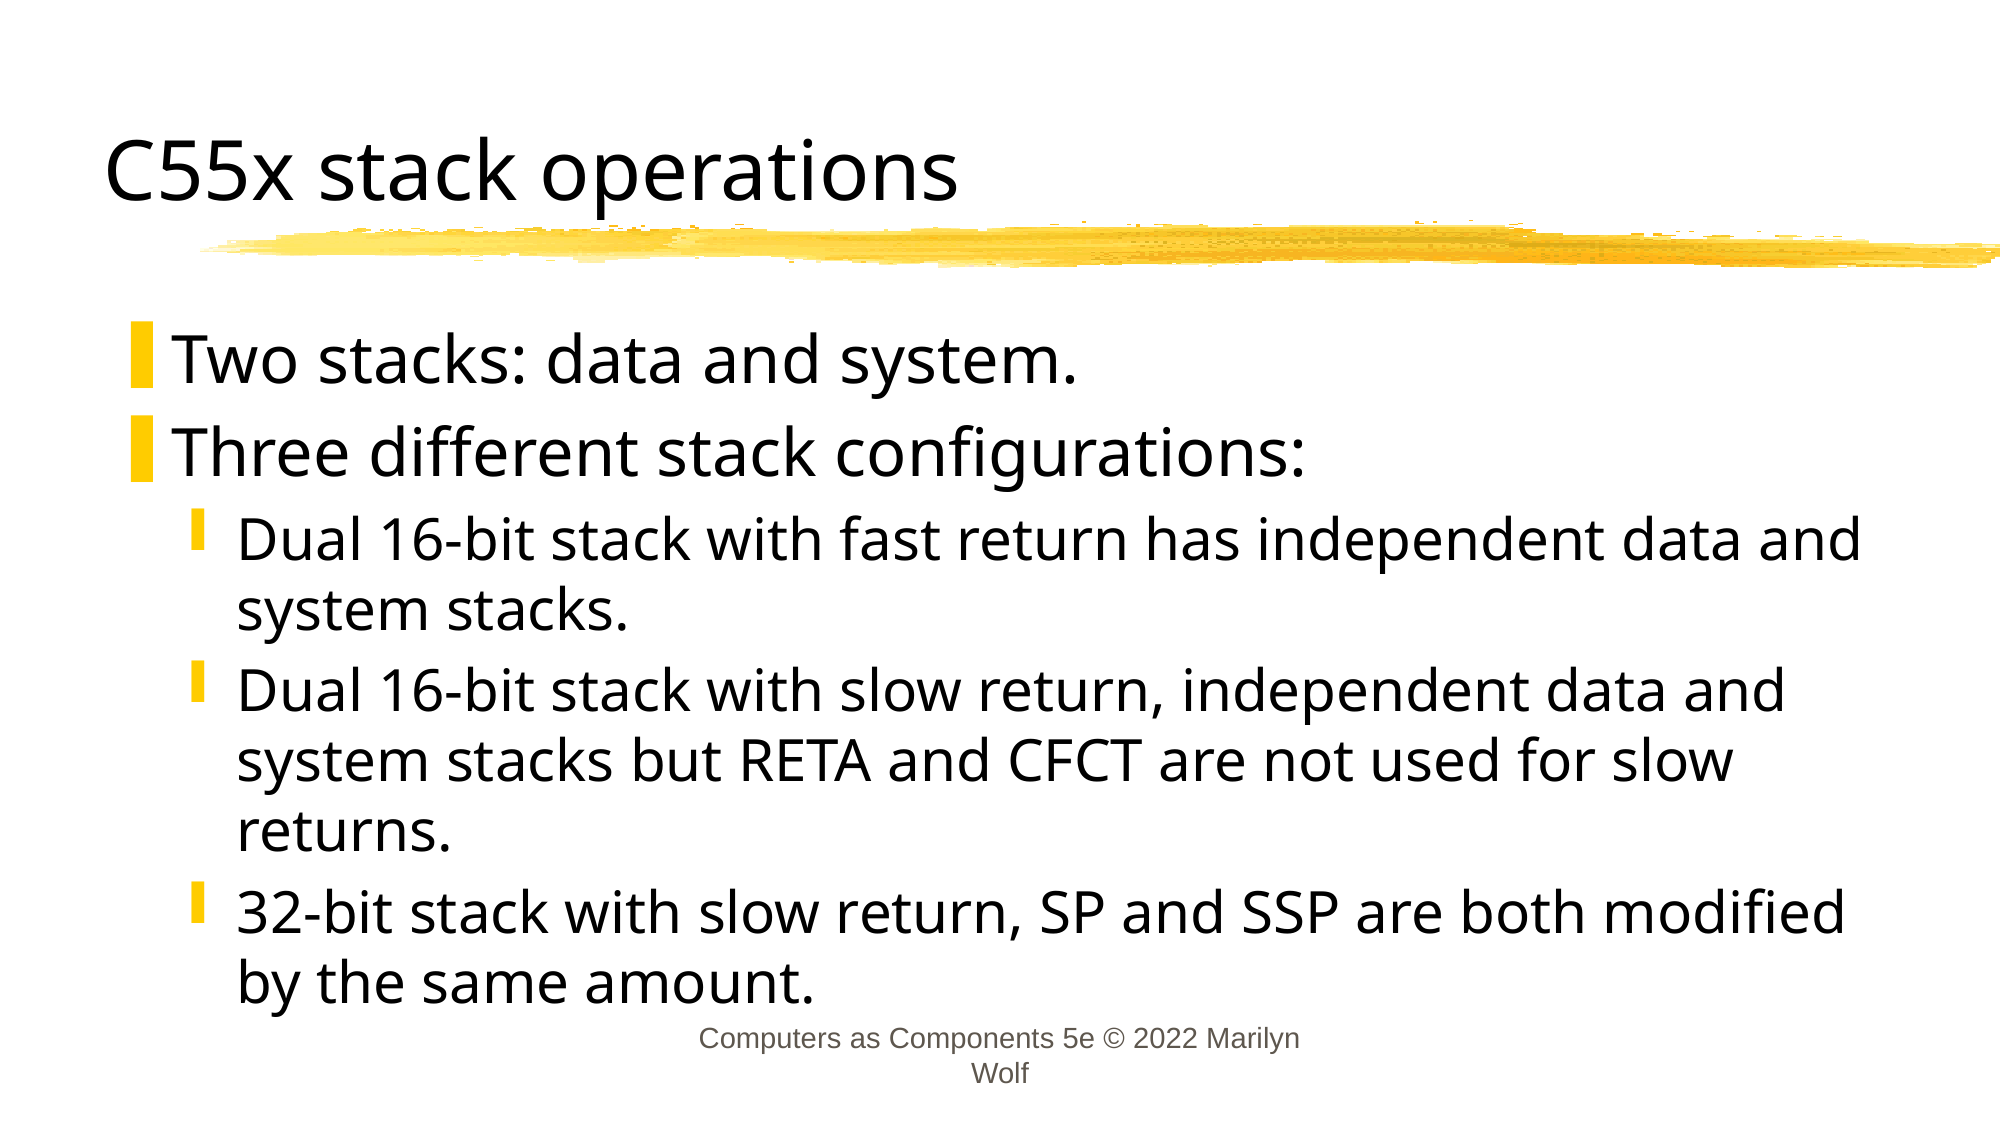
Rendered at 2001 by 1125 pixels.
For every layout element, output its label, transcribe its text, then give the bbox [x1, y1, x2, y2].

list Two stacks: data and system. Three different stack configurations: Dual 16-bit stack with fast return has independent data and system stacks. Dual 16-bit stack with slow return, independent data and system stacks but RETA and CFCT are not used for slow returns. 32-bit stack with slow return, SP and SSP are both modified by the same amount. [99, 309, 1890, 994]
picture [200, 215, 2000, 279]
title C55x stack operations [88, 37, 1790, 226]
footer Computers as Components 5e © 2022 Marilyn Wolf [683, 1021, 1317, 1098]
